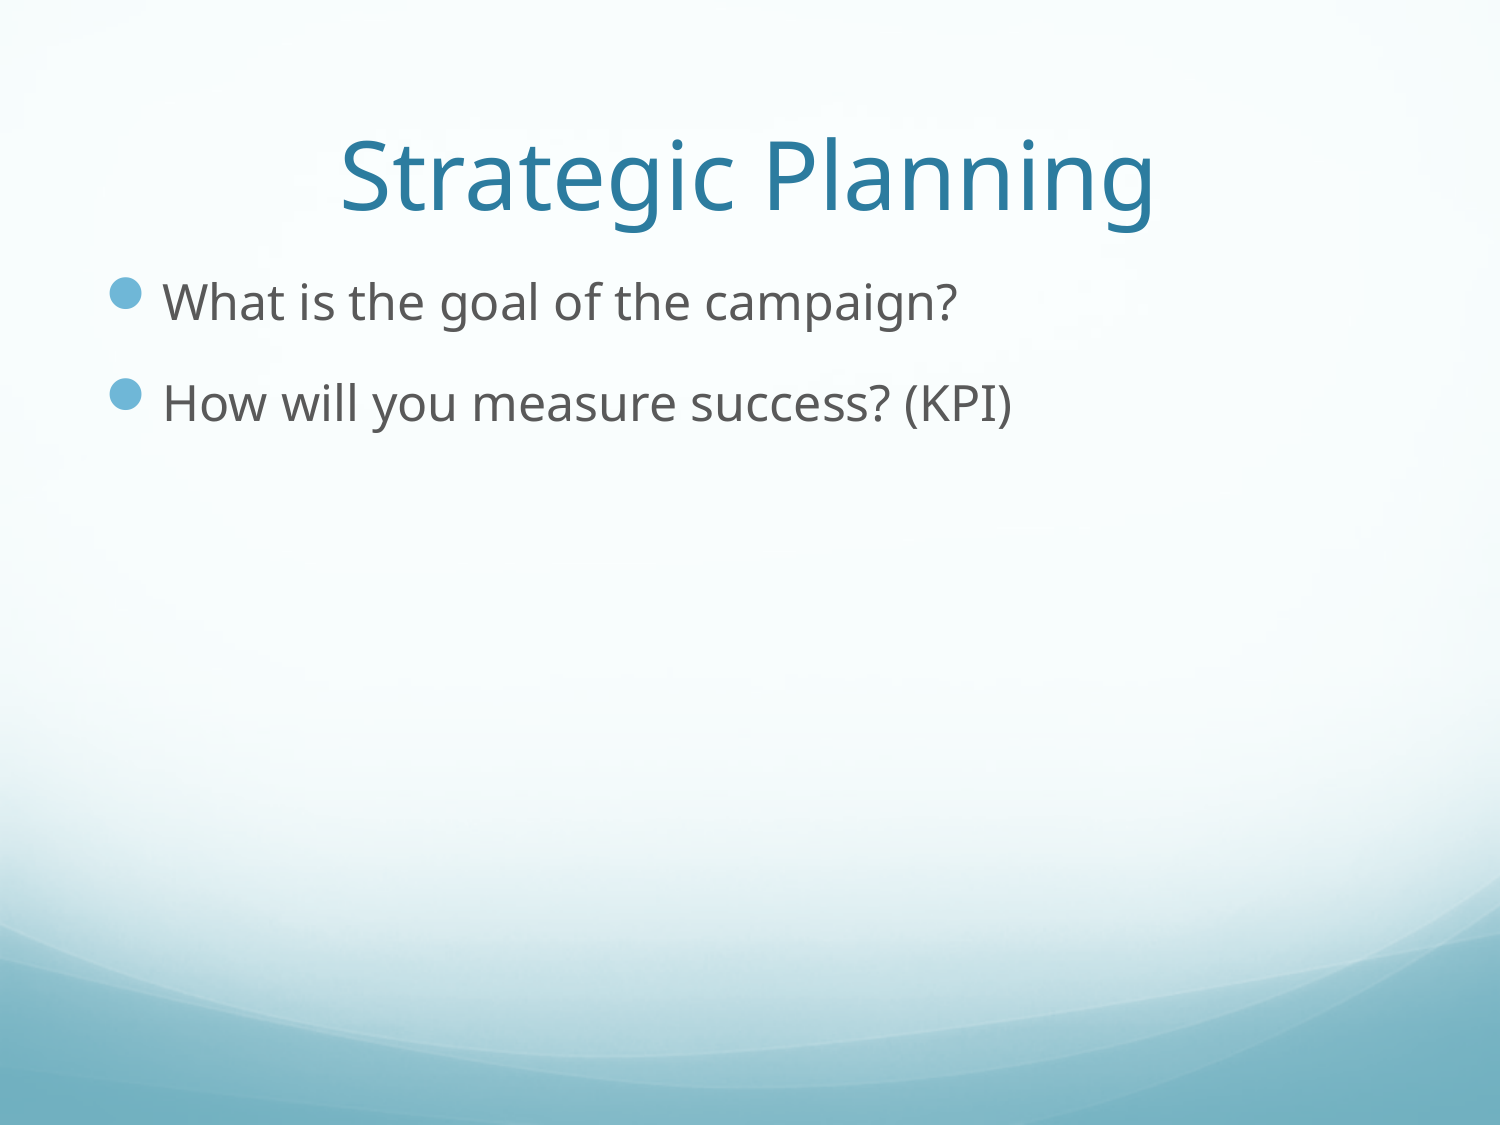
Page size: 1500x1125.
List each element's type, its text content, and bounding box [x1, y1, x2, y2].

list What is the goal of the campaign? How will you measure success? (KPI) [90, 262, 1410, 975]
title Strategic Planning [90, 17, 1410, 237]
